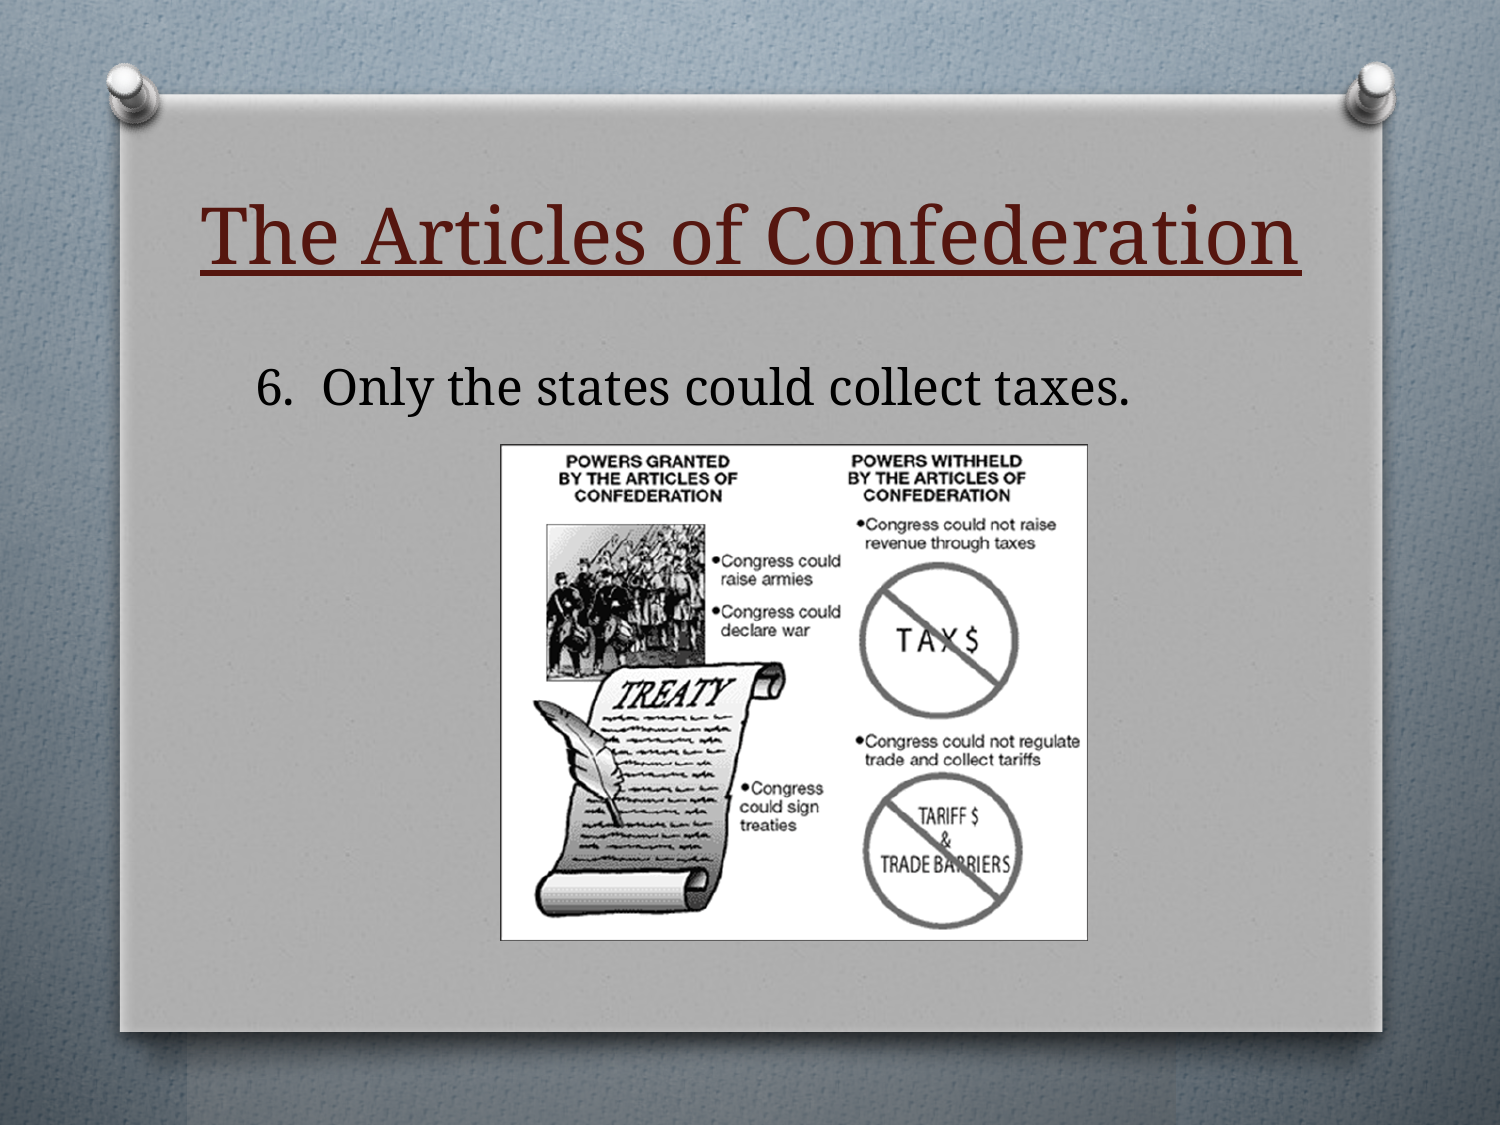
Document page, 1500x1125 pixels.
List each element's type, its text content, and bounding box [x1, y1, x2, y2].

list 6. Only the states could collect taxes. [240, 347, 1257, 939]
picture [1317, 35, 1439, 156]
picture [75, 29, 198, 153]
picture [499, 443, 1088, 941]
title The Articles of Confederation [179, 134, 1323, 332]
